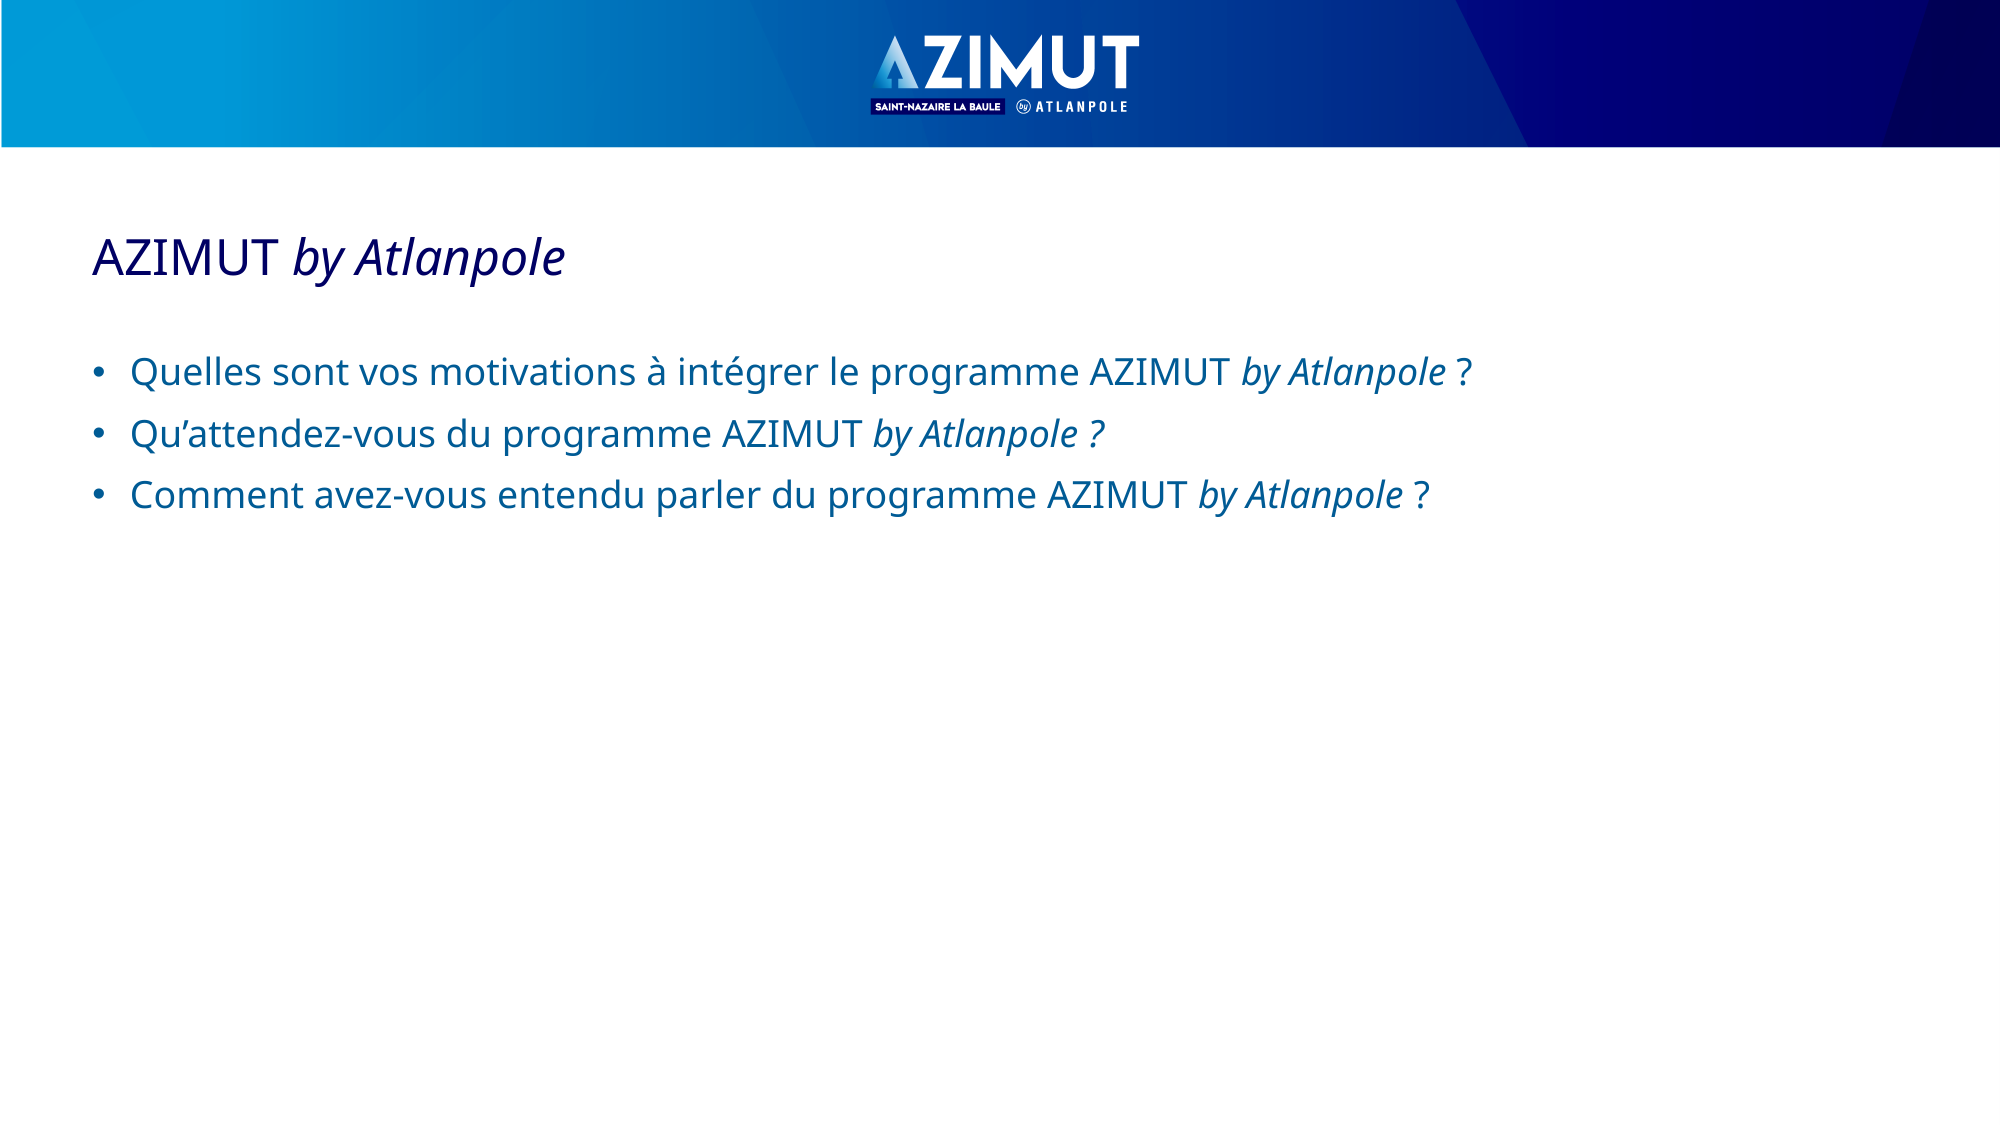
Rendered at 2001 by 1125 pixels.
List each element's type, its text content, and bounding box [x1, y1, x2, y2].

picture [0, 0, 2000, 1125]
list Quelles sont vos motivations à intégrer le programme AZIMUT by Atlanpole ? Qu’attendez-vous du programme AZIMUT by Atlanpole ? Comment avez-vous entendu parler du programme AZIMUT by Atlanpole ? [77, 345, 1920, 1060]
title AZIMUT by Atlanpole [77, 194, 1920, 324]
